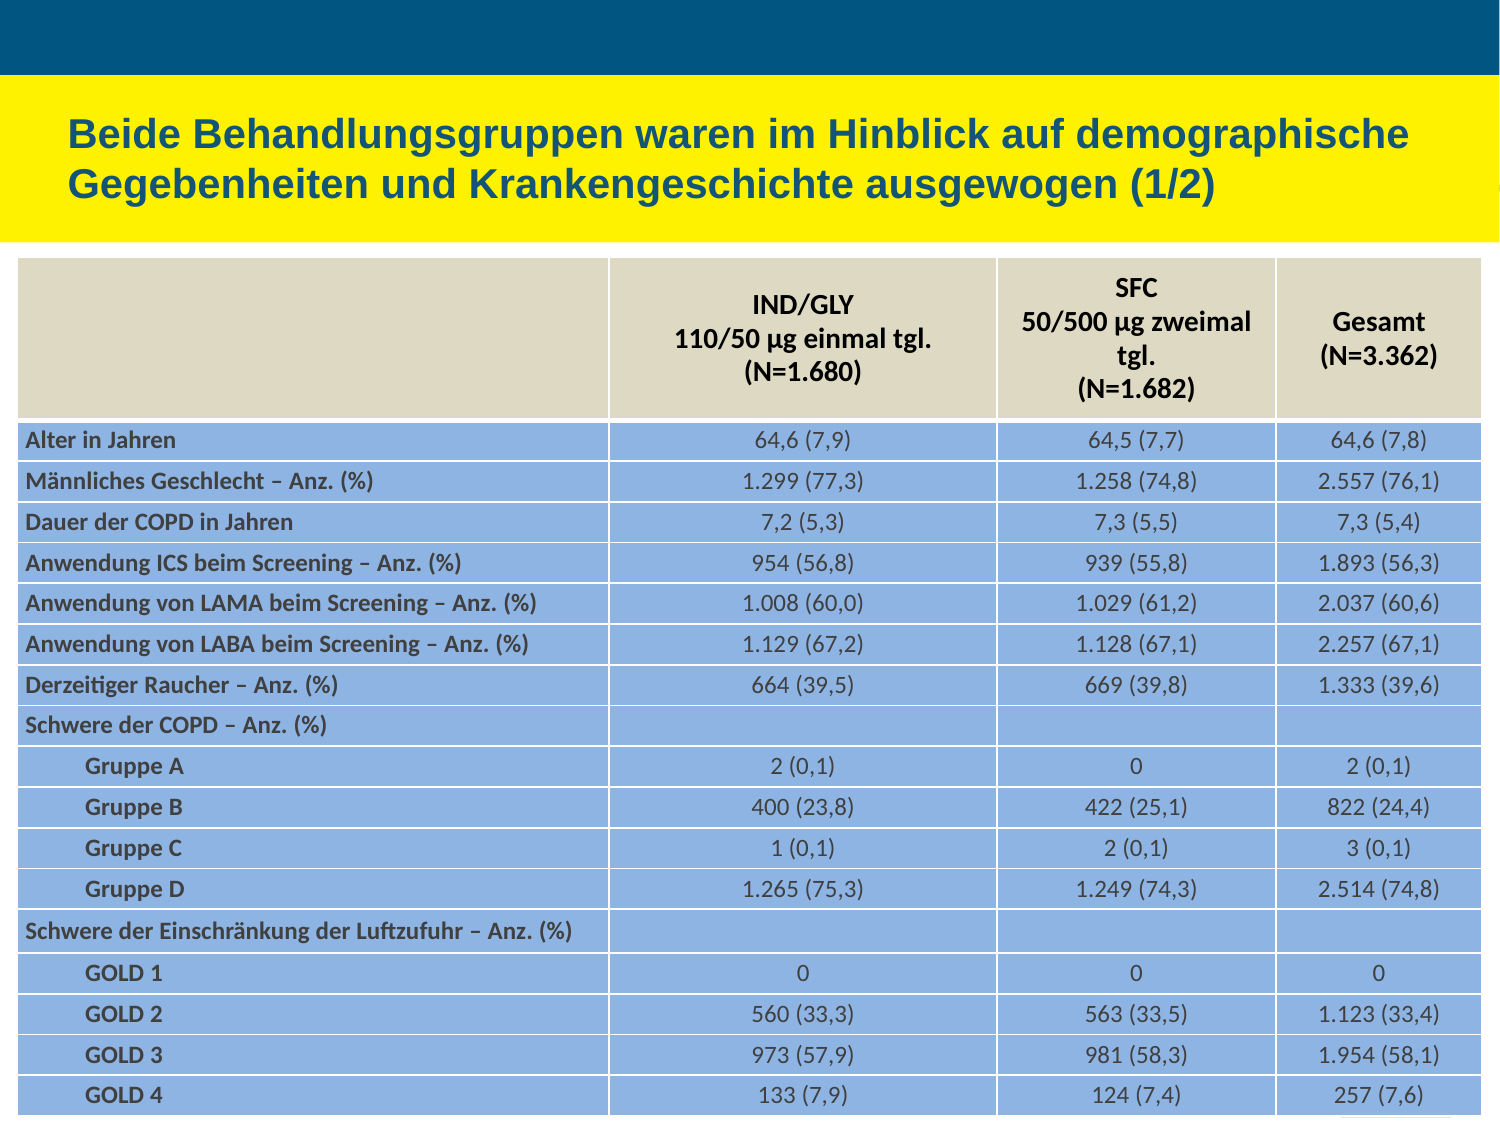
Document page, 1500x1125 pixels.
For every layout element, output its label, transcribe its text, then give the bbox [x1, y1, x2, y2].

table_cell Gruppe D [18, 869, 608, 908]
table_cell Männliches Geschlecht – Anz. (%) [18, 462, 608, 501]
table_cell 0 [1277, 954, 1481, 993]
table_cell GOLD 3 [18, 1035, 608, 1074]
table_cell Gruppe B [18, 788, 608, 827]
table_cell 664 (39,5) [610, 666, 996, 705]
table_cell 64,6 (7,9) [610, 423, 996, 460]
table_cell 0 [998, 954, 1275, 993]
table_cell Gruppe C [18, 829, 608, 868]
table_cell 257 (7,6) [1277, 1076, 1481, 1115]
table_cell Anwendung von LAMA beim Screening – Anz. (%) [18, 584, 608, 623]
table_cell 2 (0,1) [610, 747, 996, 786]
table_cell 1.954 (58,1) [1277, 1035, 1481, 1074]
table_cell 2.557 (76,1) [1277, 462, 1481, 501]
table_cell 7,3 (5,5) [998, 503, 1275, 542]
table_cell 2 (0,1) [998, 829, 1275, 868]
table_cell [1277, 706, 1481, 745]
table_cell 1 (0,1) [610, 829, 996, 868]
table_cell 422 (25,1) [998, 788, 1275, 827]
table_cell 3 (0,1) [1277, 829, 1481, 868]
table_cell 939 (55,8) [998, 543, 1275, 582]
table_header [18, 258, 608, 418]
table_cell 563 (33,5) [998, 995, 1275, 1034]
table_cell 2.037 (60,6) [1277, 584, 1481, 623]
table_cell 1.265 (75,3) [610, 869, 996, 908]
table_cell Schwere der COPD – Anz. (%) [18, 706, 608, 745]
table_cell GOLD 4 [18, 1076, 608, 1115]
table_cell 0 [998, 747, 1275, 786]
table_cell [998, 910, 1275, 952]
table_cell Alter in Jahren [18, 423, 608, 460]
table_cell 981 (58,3) [998, 1035, 1275, 1074]
table_cell GOLD 1 [18, 954, 608, 993]
table_cell 7,3 (5,4) [1277, 503, 1481, 542]
table_header IND/GLY 110/50 μg einmal tgl. (N=1.680) [610, 258, 996, 418]
table_cell 1.249 (74,3) [998, 869, 1275, 908]
table_cell GOLD 2 [18, 995, 608, 1034]
table_cell 1.129 (67,2) [610, 625, 996, 664]
table_cell 1.008 (60,0) [610, 584, 996, 623]
table_cell [610, 910, 996, 952]
table_cell 2.514 (74,8) [1277, 869, 1481, 908]
table_cell 64,6 (7,8) [1277, 423, 1481, 460]
table_cell 2.257 (67,1) [1277, 625, 1481, 664]
text_box Beide Behandlungsgruppen waren im Hinblick auf demographische Gegebenheiten und Krankengeschichte ausgewogen (1/2) [67, 87, 1418, 227]
table_cell [1277, 910, 1481, 952]
table_cell Schwere der Einschränkung der Luftzufuhr – Anz. (%) [18, 910, 608, 952]
table_cell 1.258 (74,8) [998, 462, 1275, 501]
table_cell [998, 706, 1275, 745]
table_header SFC 50/500 μg zweimal tgl. (N=1.682) [998, 258, 1275, 418]
table_header Gesamt (N=3.362) [1277, 258, 1481, 418]
table_cell 1.029 (61,2) [998, 584, 1275, 623]
table_cell 954 (56,8) [610, 543, 996, 582]
table_cell 973 (57,9) [610, 1035, 996, 1074]
table_cell 2 (0,1) [1277, 747, 1481, 786]
table_cell 1.123 (33,4) [1277, 995, 1481, 1034]
table_cell 7,2 (5,3) [610, 503, 996, 542]
table_cell [610, 706, 996, 745]
table_cell Derzeitiger Raucher – Anz. (%) [18, 666, 608, 705]
table_cell 0 [610, 954, 996, 993]
table_cell 1.128 (67,1) [998, 625, 1275, 664]
table_cell 1.893 (56,3) [1277, 543, 1481, 582]
table_cell 133 (7,9) [610, 1076, 996, 1115]
table_cell Gruppe A [18, 747, 608, 786]
table_cell Dauer der COPD in Jahren [18, 503, 608, 542]
table_cell 1.333 (39,6) [1277, 666, 1481, 705]
table_cell 400 (23,8) [610, 788, 996, 827]
table_cell 124 (7,4) [998, 1076, 1275, 1115]
table_cell Anwendung ICS beim Screening – Anz. (%) [18, 543, 608, 582]
table_cell 560 (33,3) [610, 995, 996, 1034]
table_cell Anwendung von LABA beim Screening – Anz. (%) [18, 625, 608, 664]
table_cell 822 (24,4) [1277, 788, 1481, 827]
table_cell 64,5 (7,7) [998, 423, 1275, 460]
table_cell 669 (39,8) [998, 666, 1275, 705]
picture [1328, 1027, 1497, 1125]
table_cell 1.299 (77,3) [610, 462, 996, 501]
